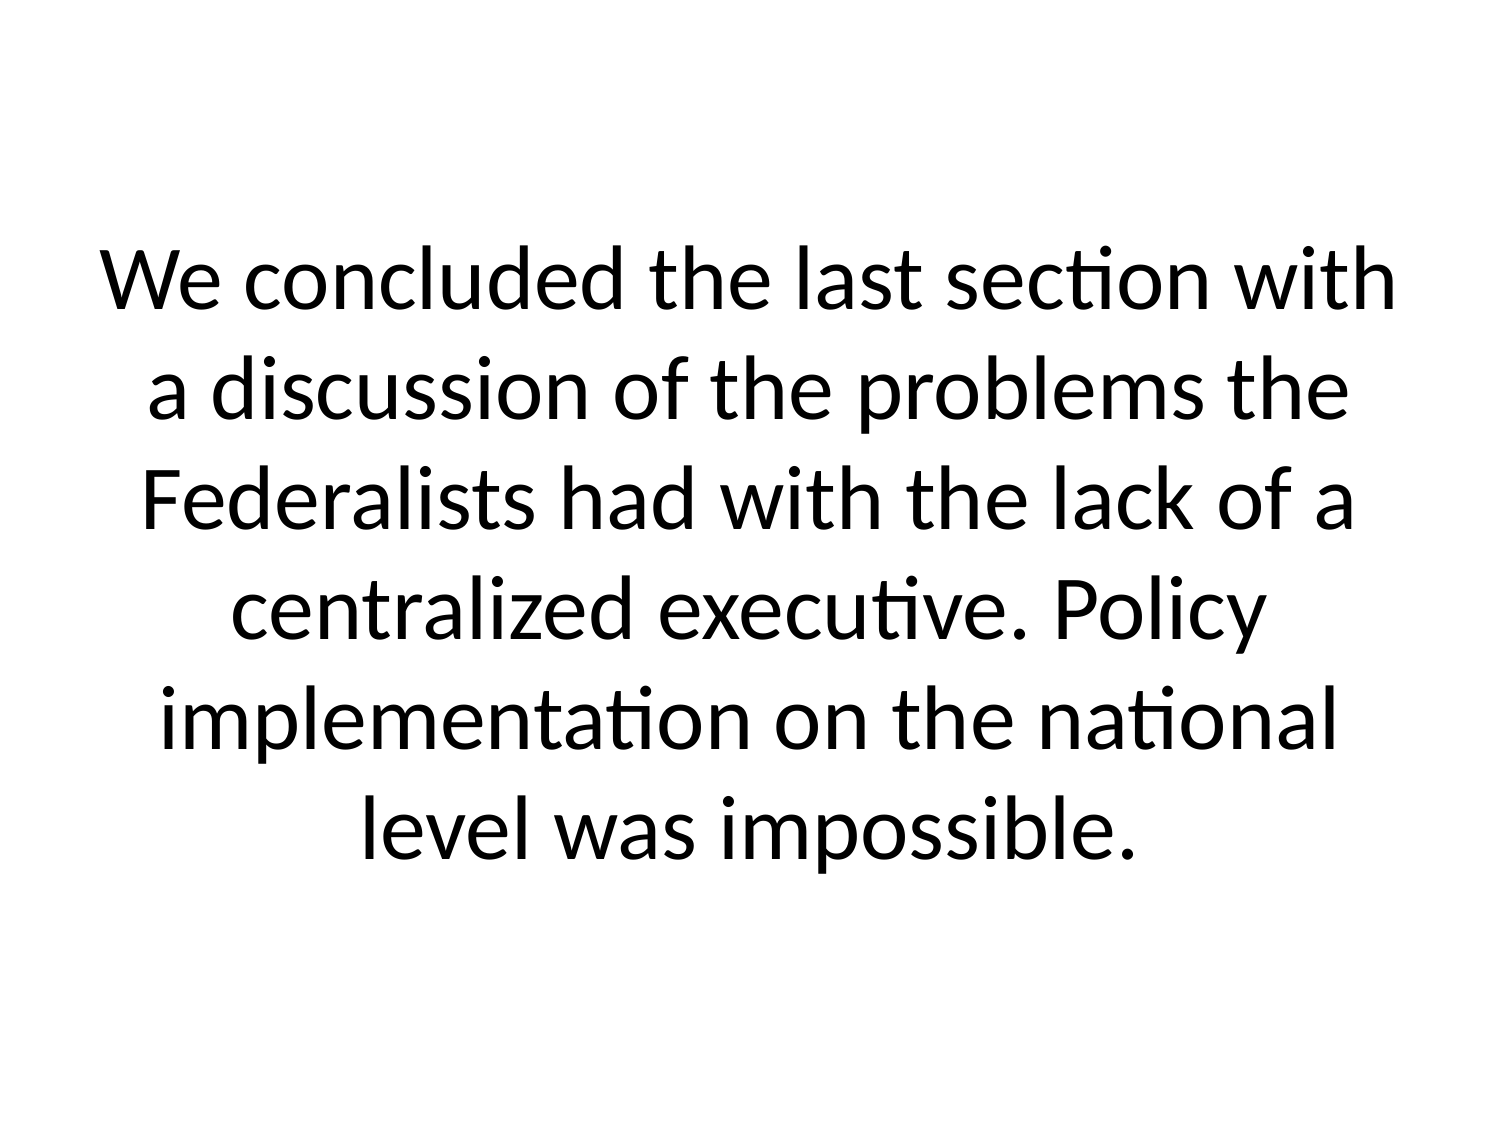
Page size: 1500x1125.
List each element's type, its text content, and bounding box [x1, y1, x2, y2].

title We concluded the last section with a discussion of the problems the Federalists had with the lack of a centralized executive. Policy implementation on the national level was impossible. [74, 44, 1426, 1051]
